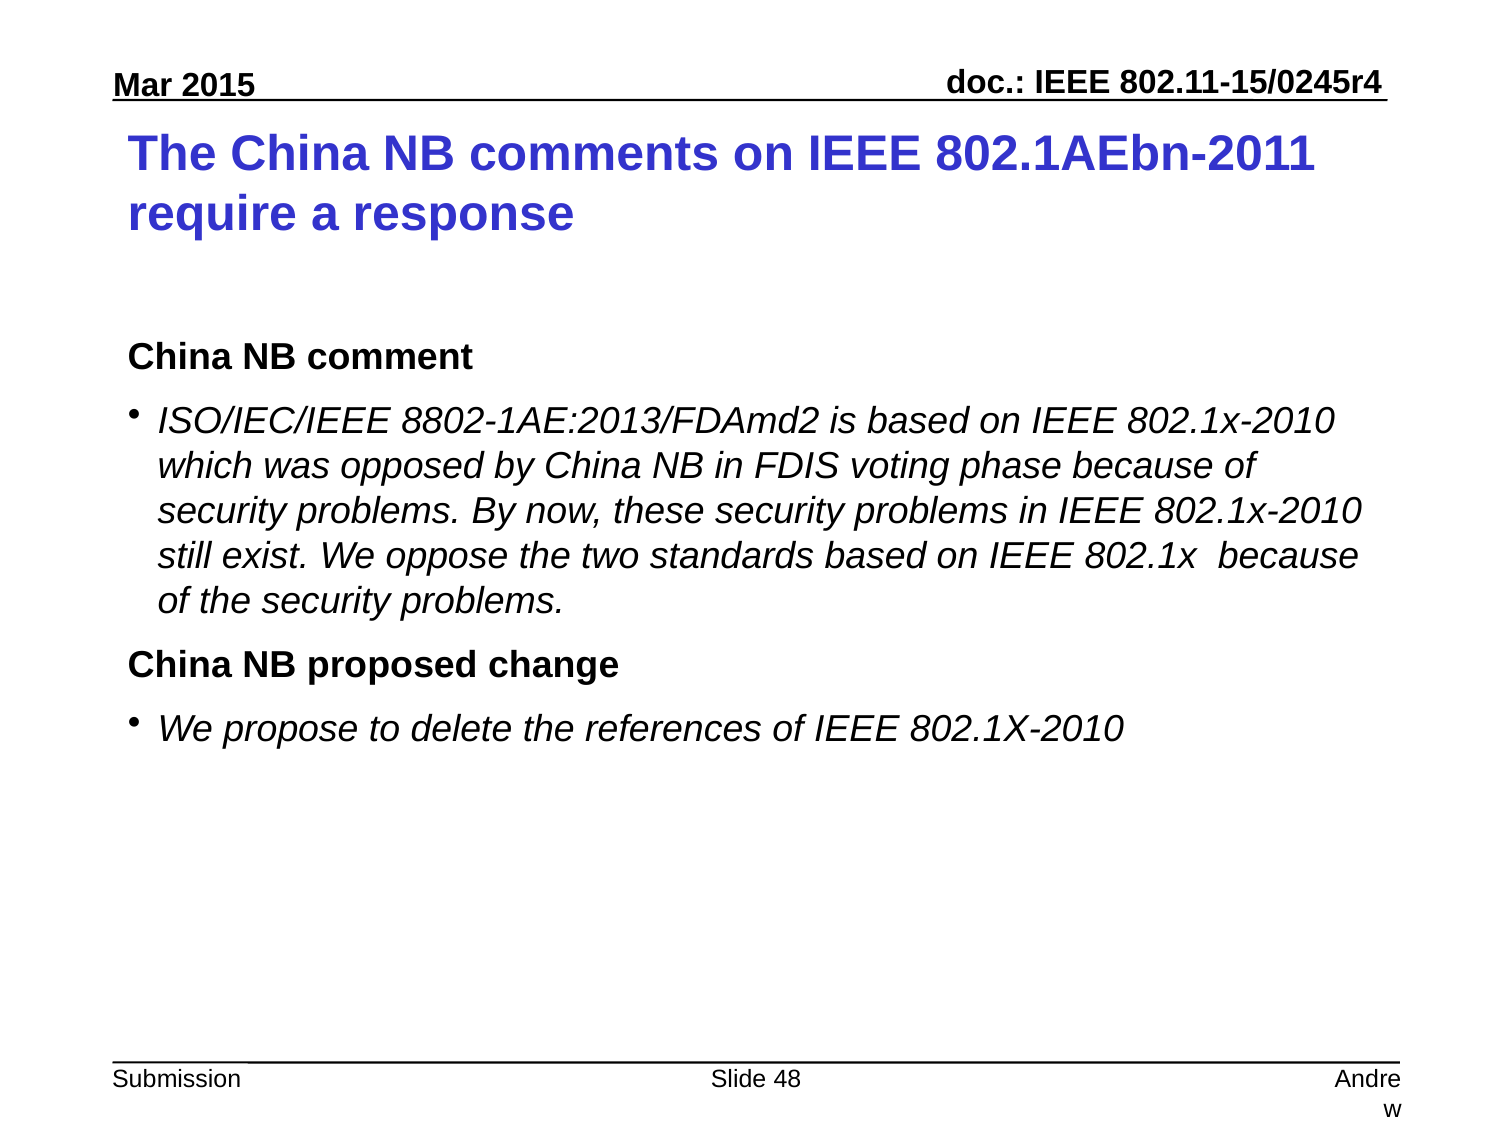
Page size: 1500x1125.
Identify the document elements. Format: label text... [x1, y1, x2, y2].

slide_number Slide 48 [709, 1061, 803, 1093]
footer Andrew Myles, Cisco [1320, 1061, 1402, 1093]
list China NB comment ISO/IEC/IEEE 8802-1AE:2013/FDAmd2 is based on IEEE 802.1x-2010 which was opposed by China NB in FDIS voting phase because of security problems. By now, these security problems in IEEE 802.1x-2010 still exist. We oppose the two standards based on IEEE 802.1x because of the security problems. China NB proposed change We propose to delete the references of IEEE 802.1X-2010 [112, 324, 1388, 1000]
title The China NB comments on IEEE 802.1AEbn-2011 require a response [112, 112, 1388, 288]
